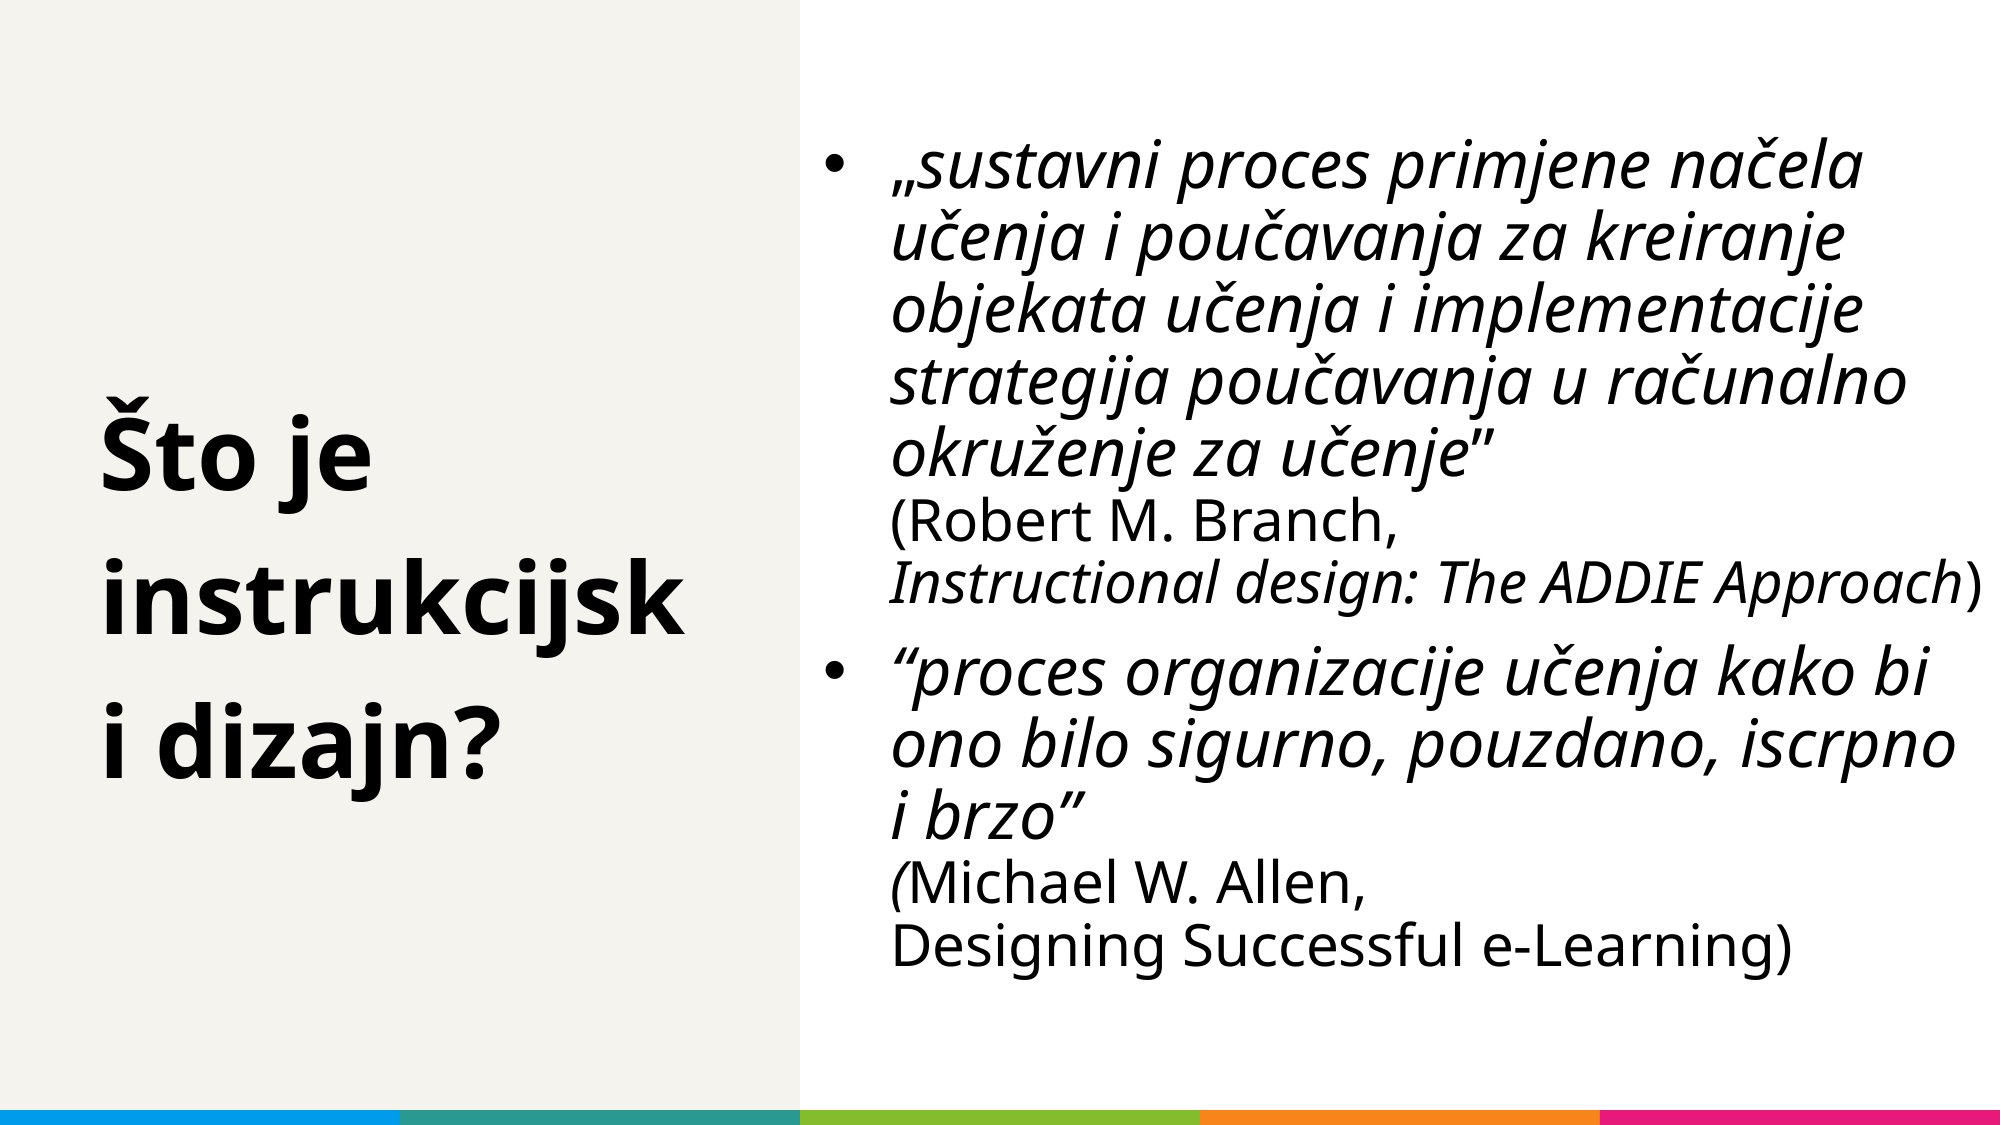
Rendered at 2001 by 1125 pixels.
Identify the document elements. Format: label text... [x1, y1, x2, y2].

title Što je instrukcijski dizajn? [84, 170, 730, 996]
list „sustavni proces primjene načela učenja i poučavanja za kreiranje objekata učenja i implementacije strategija poučavanja u računalno okruženje za učenje” (Robert M. Branch, Instructional design: The ADDIE Approach) “proces organizacije učenja kako bi ono bilo sigurno, pouzdano, iscrpno i brzo” (Michael W. Allen, Designing Successful e-Learning) [800, 0, 2000, 1110]
